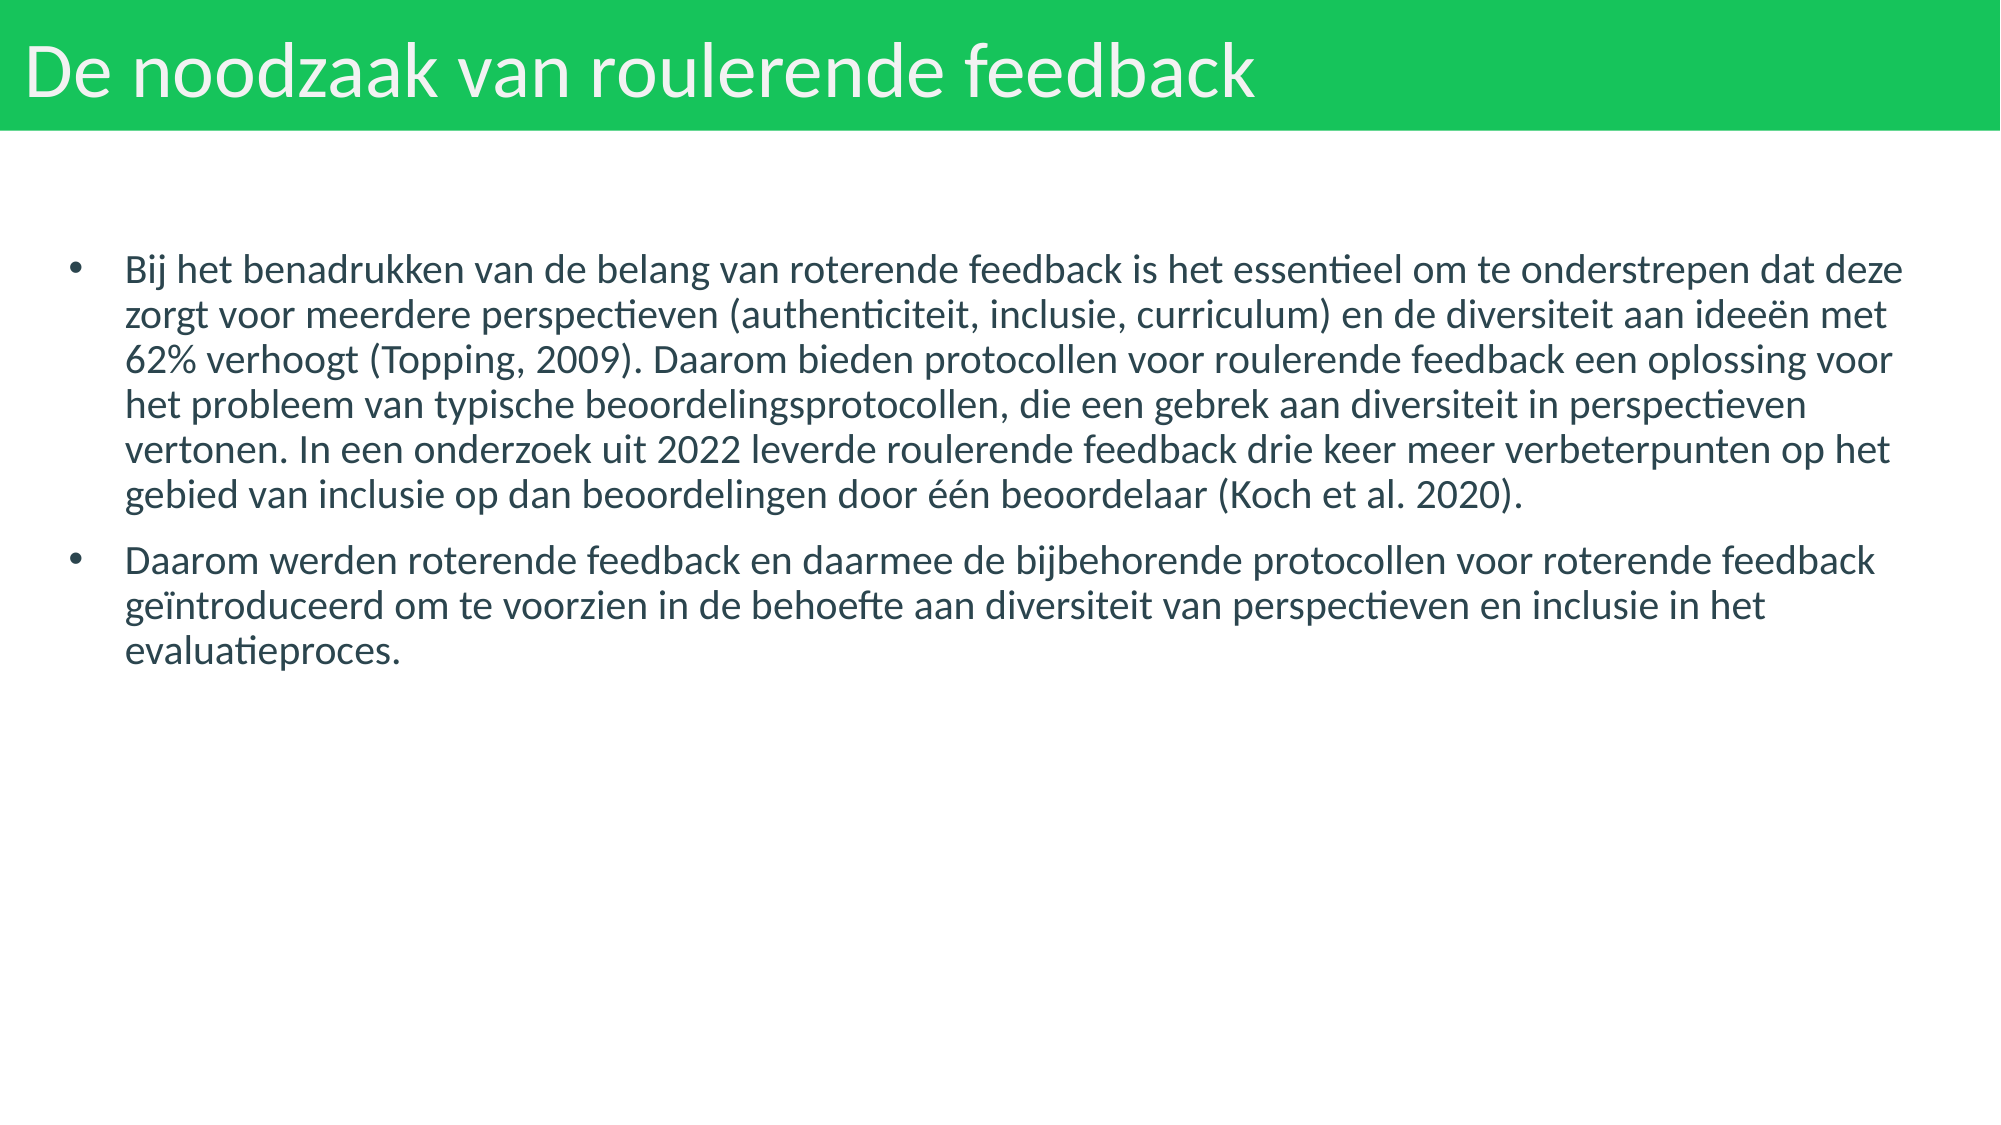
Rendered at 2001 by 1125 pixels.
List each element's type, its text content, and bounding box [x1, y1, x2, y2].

title De noodzaak van roulerende feedback [16, 13, 1976, 131]
list Bij het benadrukken van de belang van roterende feedback is het essentieel om te onderstrepen dat deze zorgt voor meerdere perspectieven (authenticiteit, inclusie, curriculum) en de diversiteit aan ideeën met 62% verhoogt (Topping, 2009). Daarom bieden protocollen voor roulerende feedback een oplossing voor het probleem van typische beoordelingsprotocollen, die een gebrek aan diversiteit in perspectieven vertonen. In een onderzoek uit 2022 leverde roulerende feedback drie keer meer verbeterpunten op het gebied van inclusie op dan beoordelingen door één beoordelaar (Koch et al. 2020). Daarom werden roterende feedback en daarmee de bijbehorende protocollen voor roterende feedback geïntroduceerd om te voorzien in de behoefte aan diversiteit van perspectieven en inclusie in het evaluatieproces. [16, 239, 1976, 1108]
